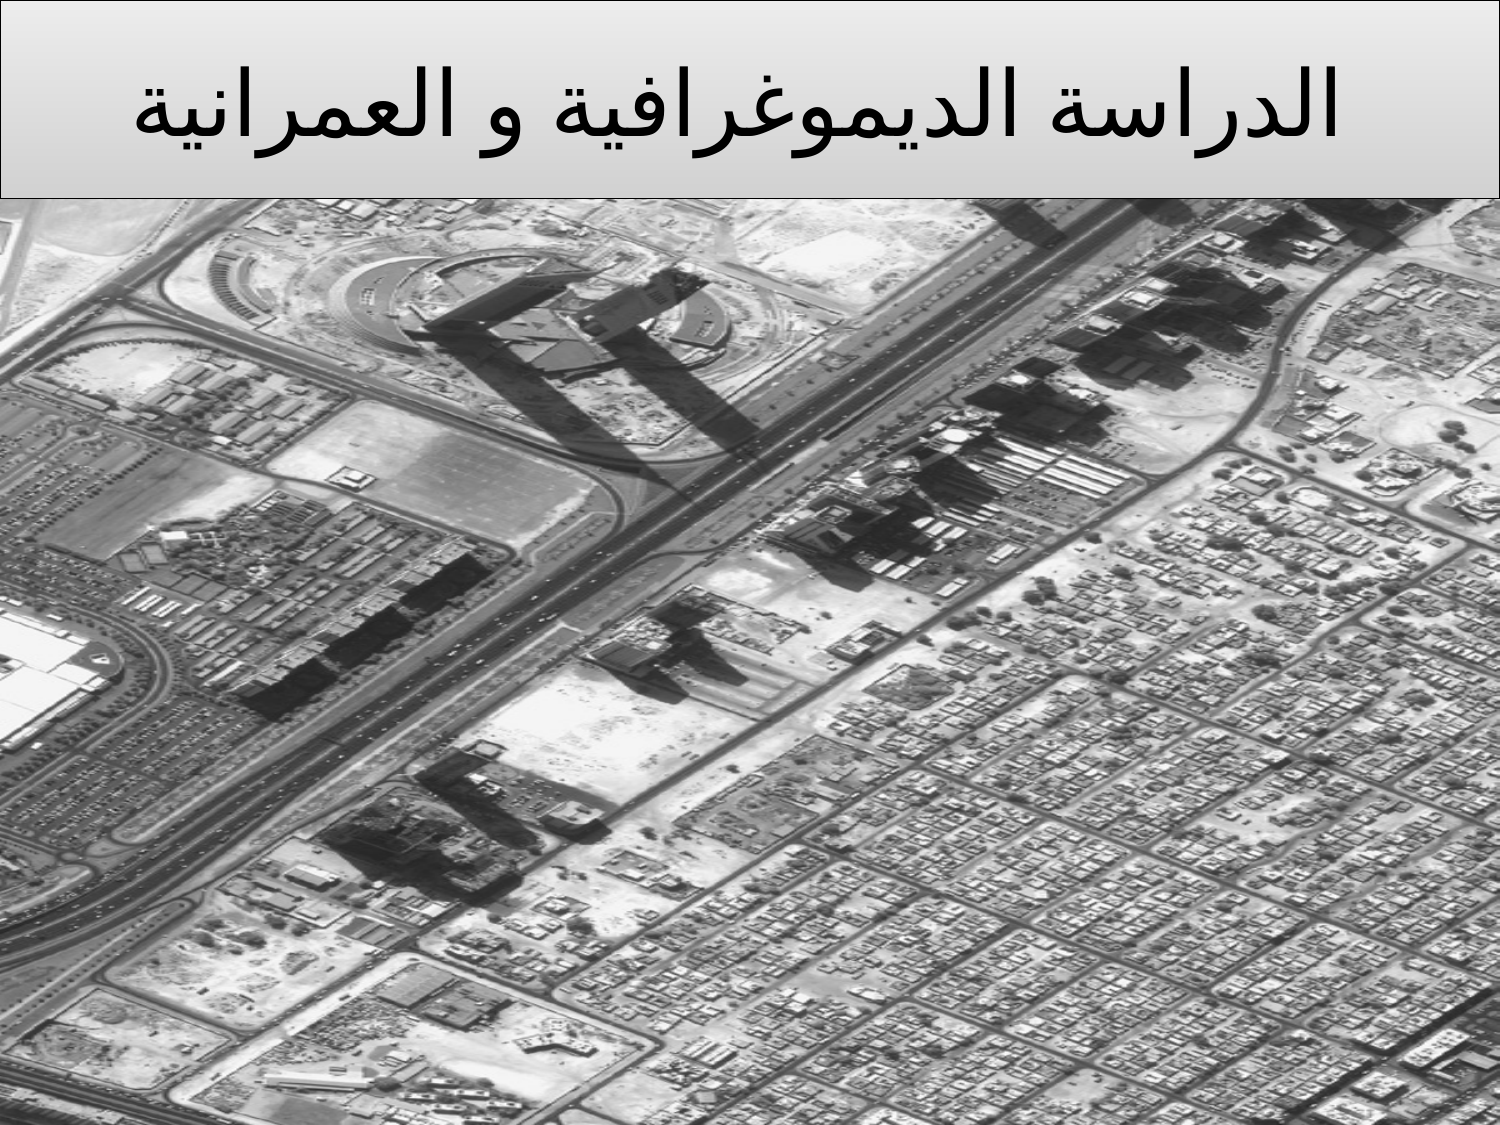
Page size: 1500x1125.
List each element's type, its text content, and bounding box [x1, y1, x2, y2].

picture [0, 198, 1500, 1125]
title الدراسة الديموغرافية و العمرانية [0, 0, 1500, 198]
